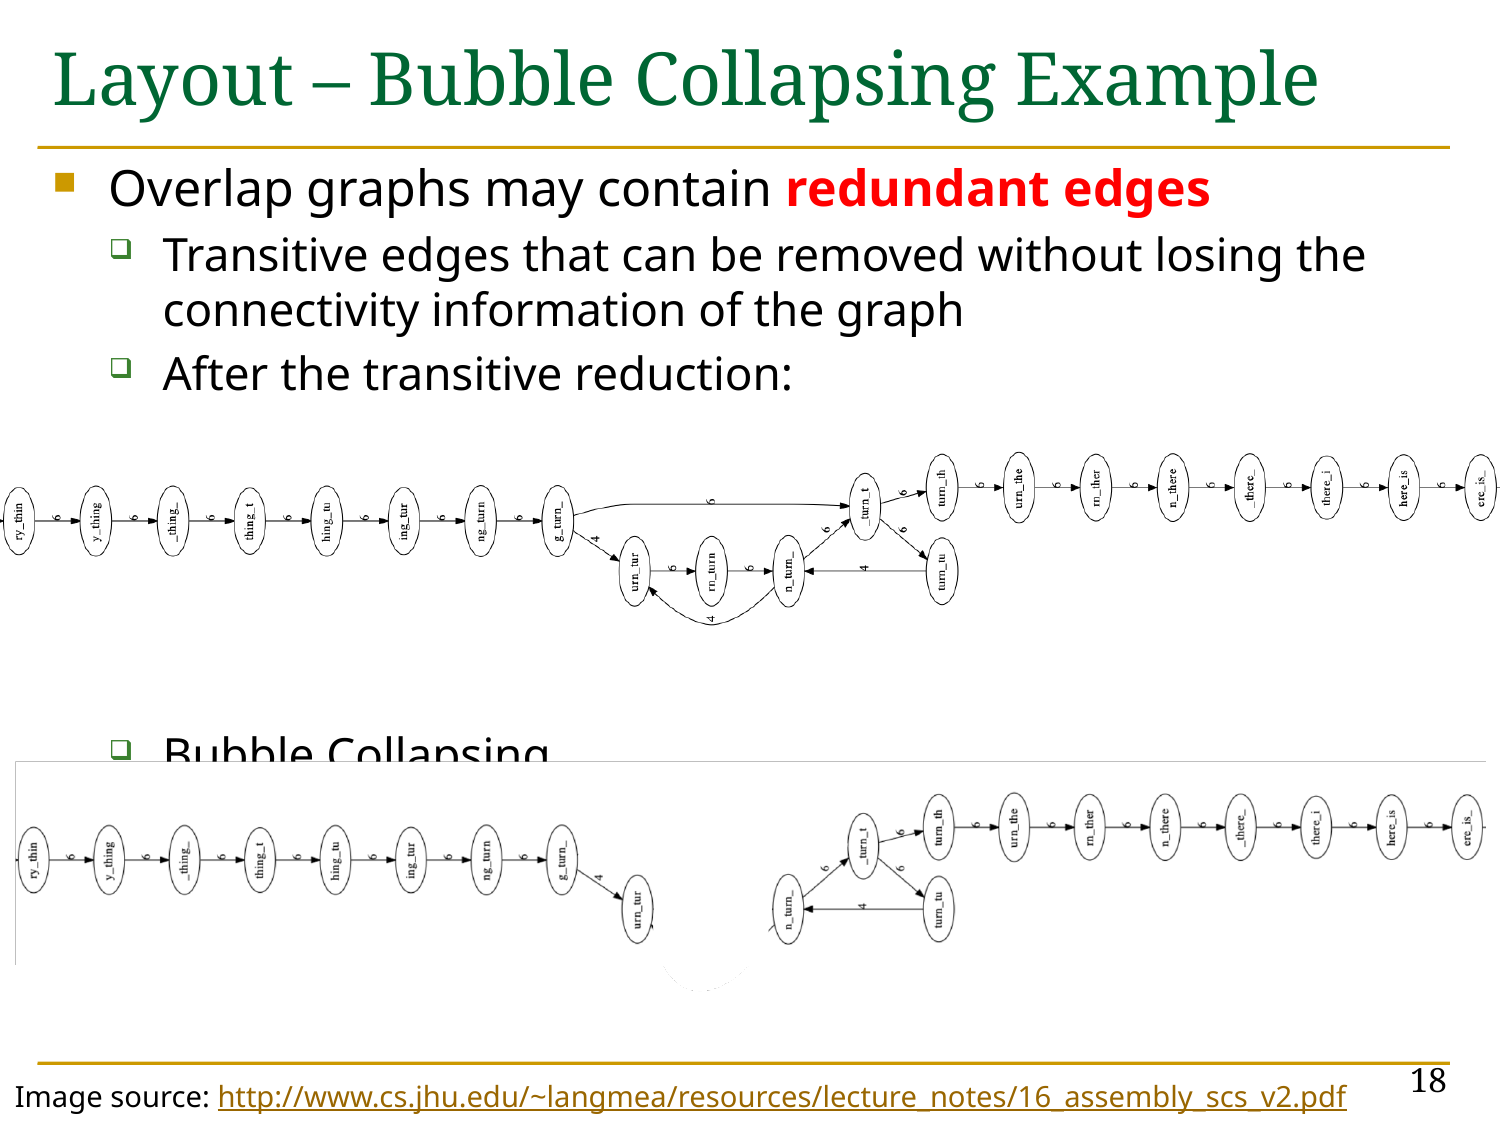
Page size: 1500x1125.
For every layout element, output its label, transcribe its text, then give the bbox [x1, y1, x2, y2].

title Layout – Bubble Collapsing Example [37, 24, 1450, 148]
picture [0, 420, 1500, 1125]
list Overlap graphs may contain redundant edges Transitive edges that can be removed without losing the connectivity information of the graph After the transitive reduction: Bubble Collapsing [37, 149, 1448, 418]
